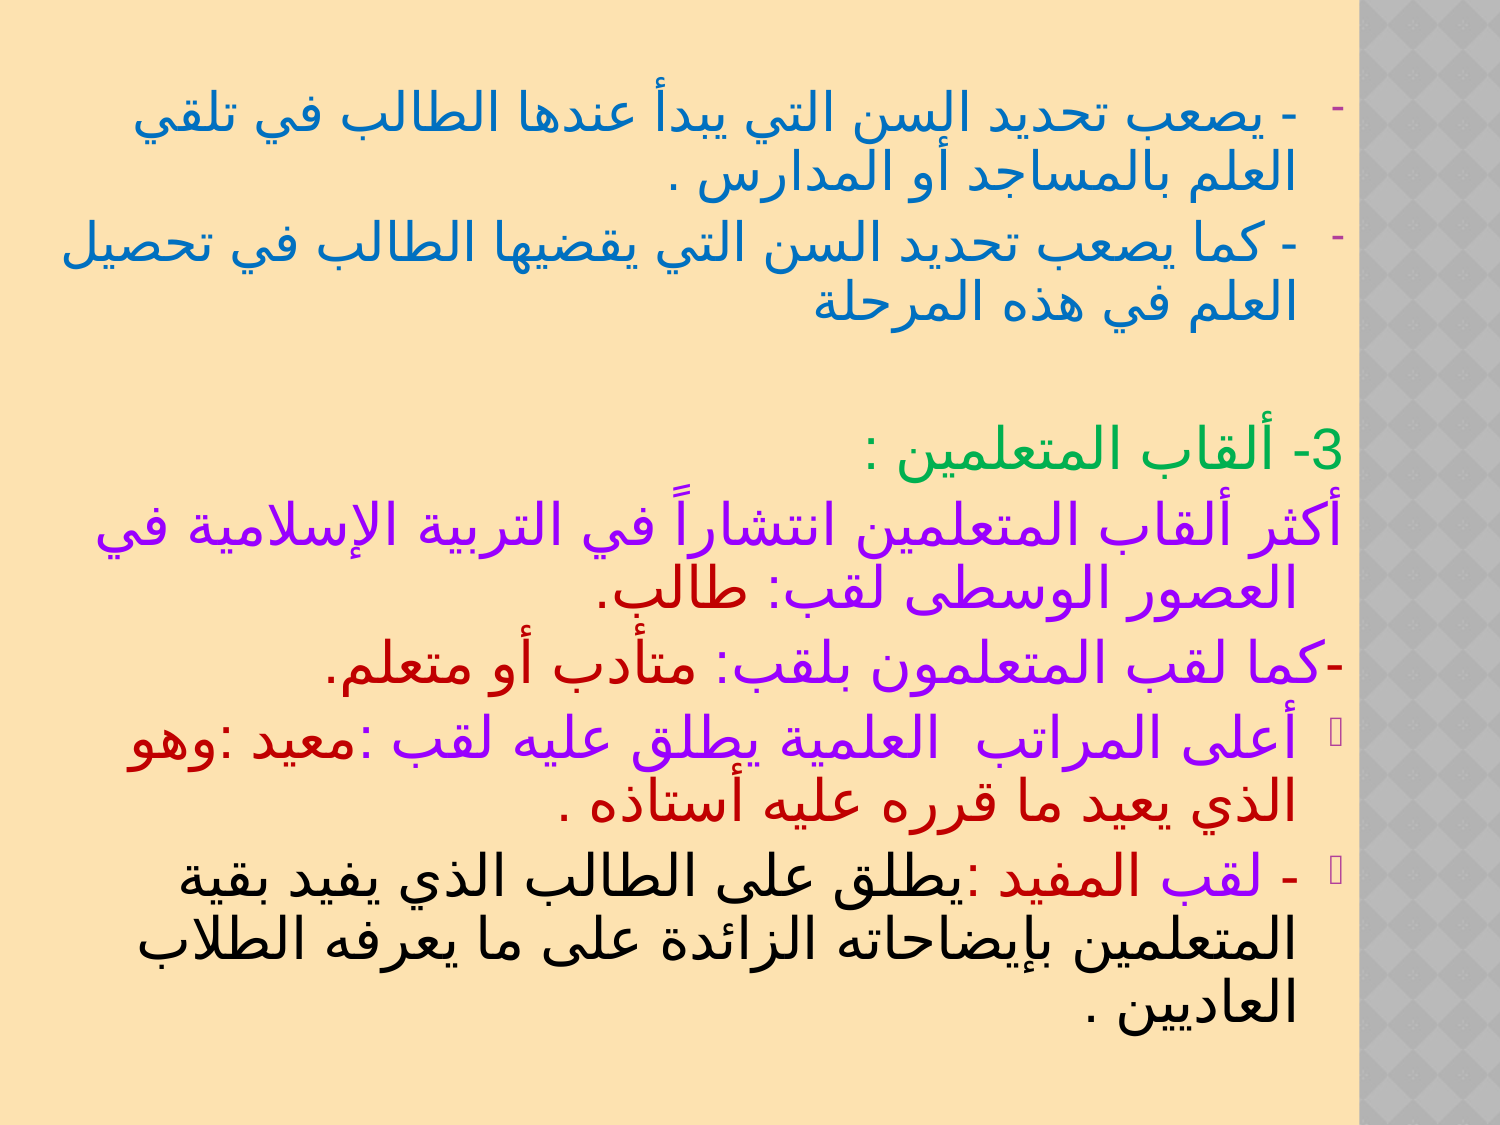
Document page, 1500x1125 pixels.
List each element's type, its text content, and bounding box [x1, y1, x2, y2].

list - يصعب تحديد السن التي يبدأ عندها الطالب في تلقي العلم بالمساجد أو المدارس . - كما يصعب تحديد السن التي يقضيها الطالب في تحصيل العلم في هذه المرحلة 3- ألقاب المتعلمين : أكثر ألقاب المتعلمين انتشاراً في التربية الإسلامية في العصور الوسطى لقب: طالب. -كما لقب المتعلمون بلقب: متأدب أو متعلم. أعلى المراتب العلمية يطلق عليه لقب :معيد :وهو الذي يعيد ما قرره عليه أستاذه . - لقب المفيد :يطلق على الطالب الذي يفيد بقية المتعلمين بإيضاحاته الزائدة على ما يعرفه الطلاب العاديين . [0, 0, 1360, 1125]
